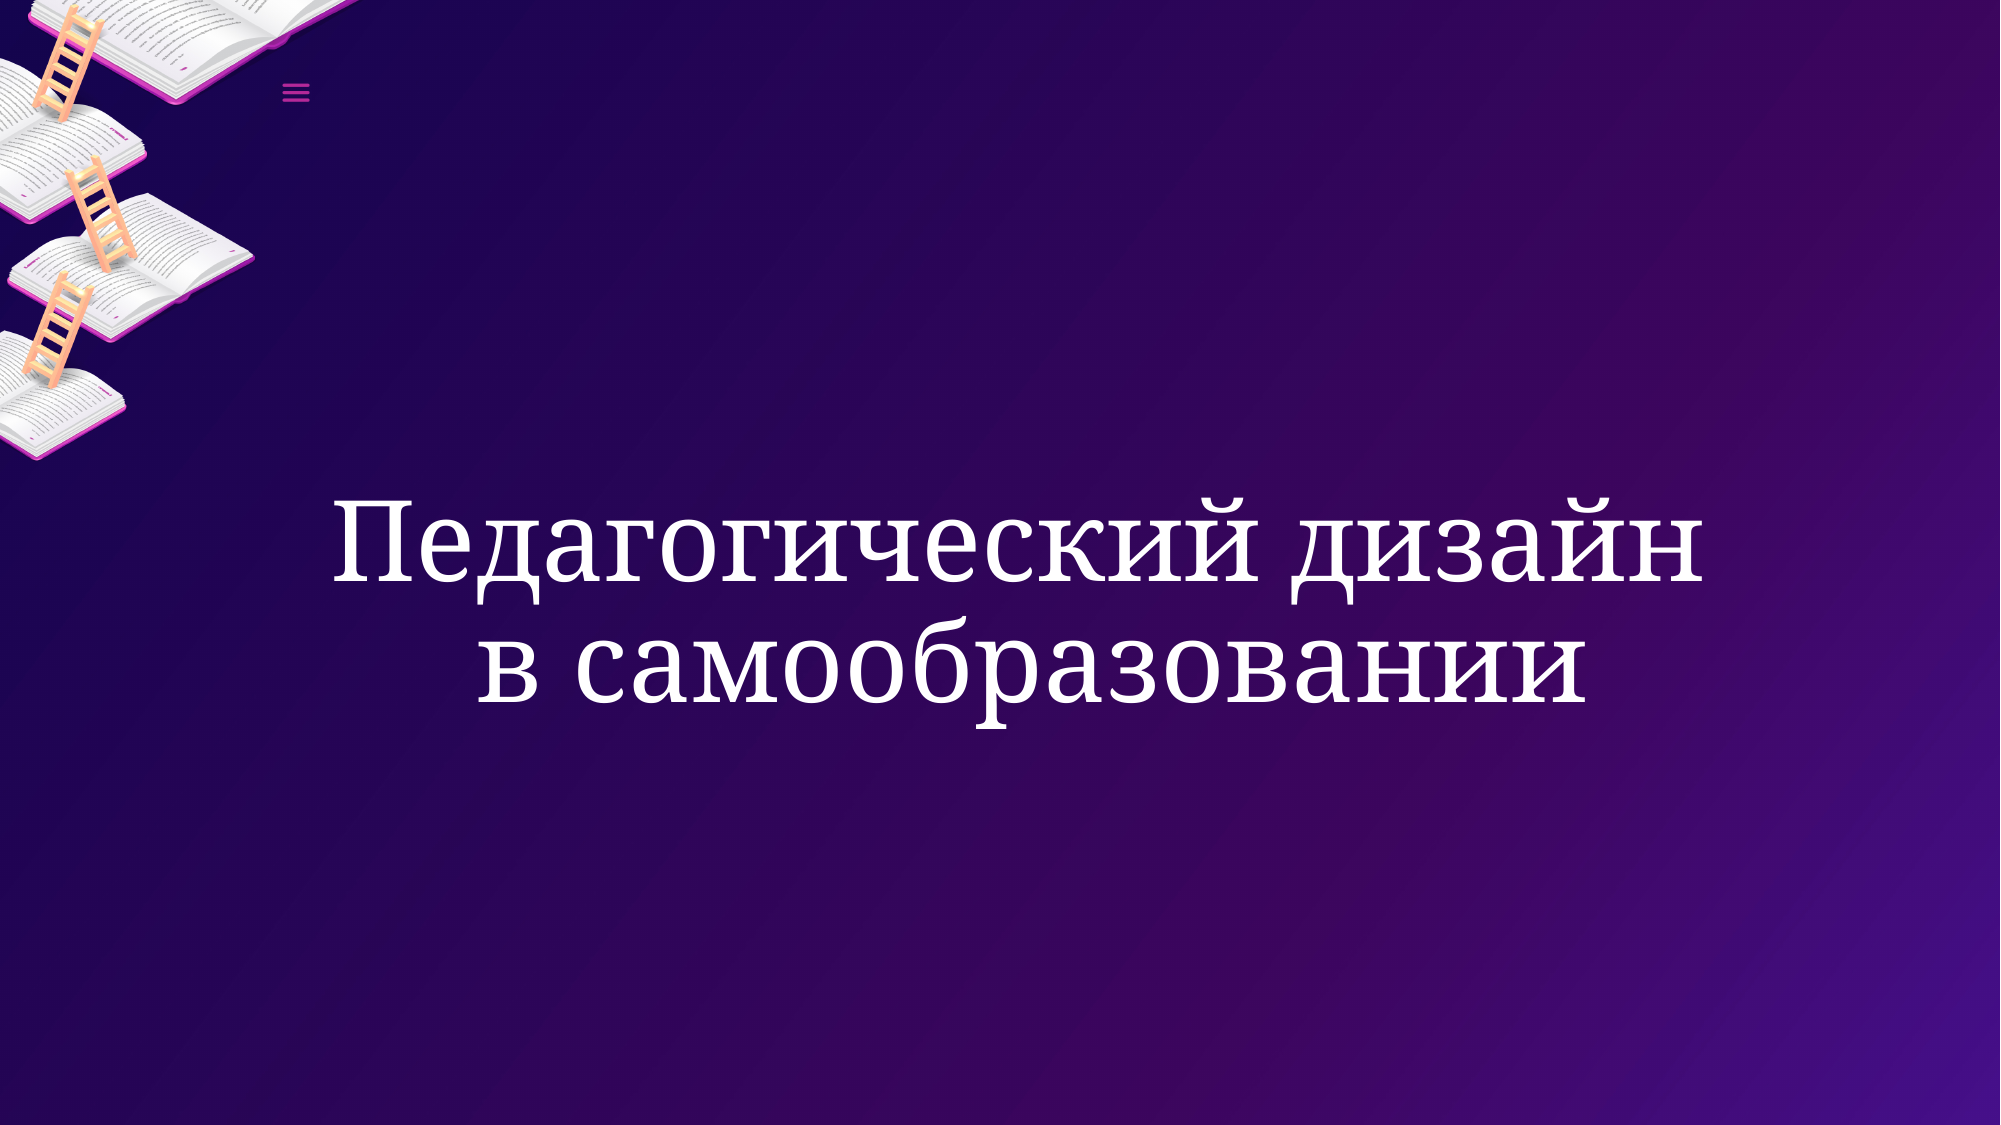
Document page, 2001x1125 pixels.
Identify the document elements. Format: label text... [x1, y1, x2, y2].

title Педагогический дизайн в самообразовании [231, 496, 1834, 715]
picture [0, 0, 2000, 1125]
